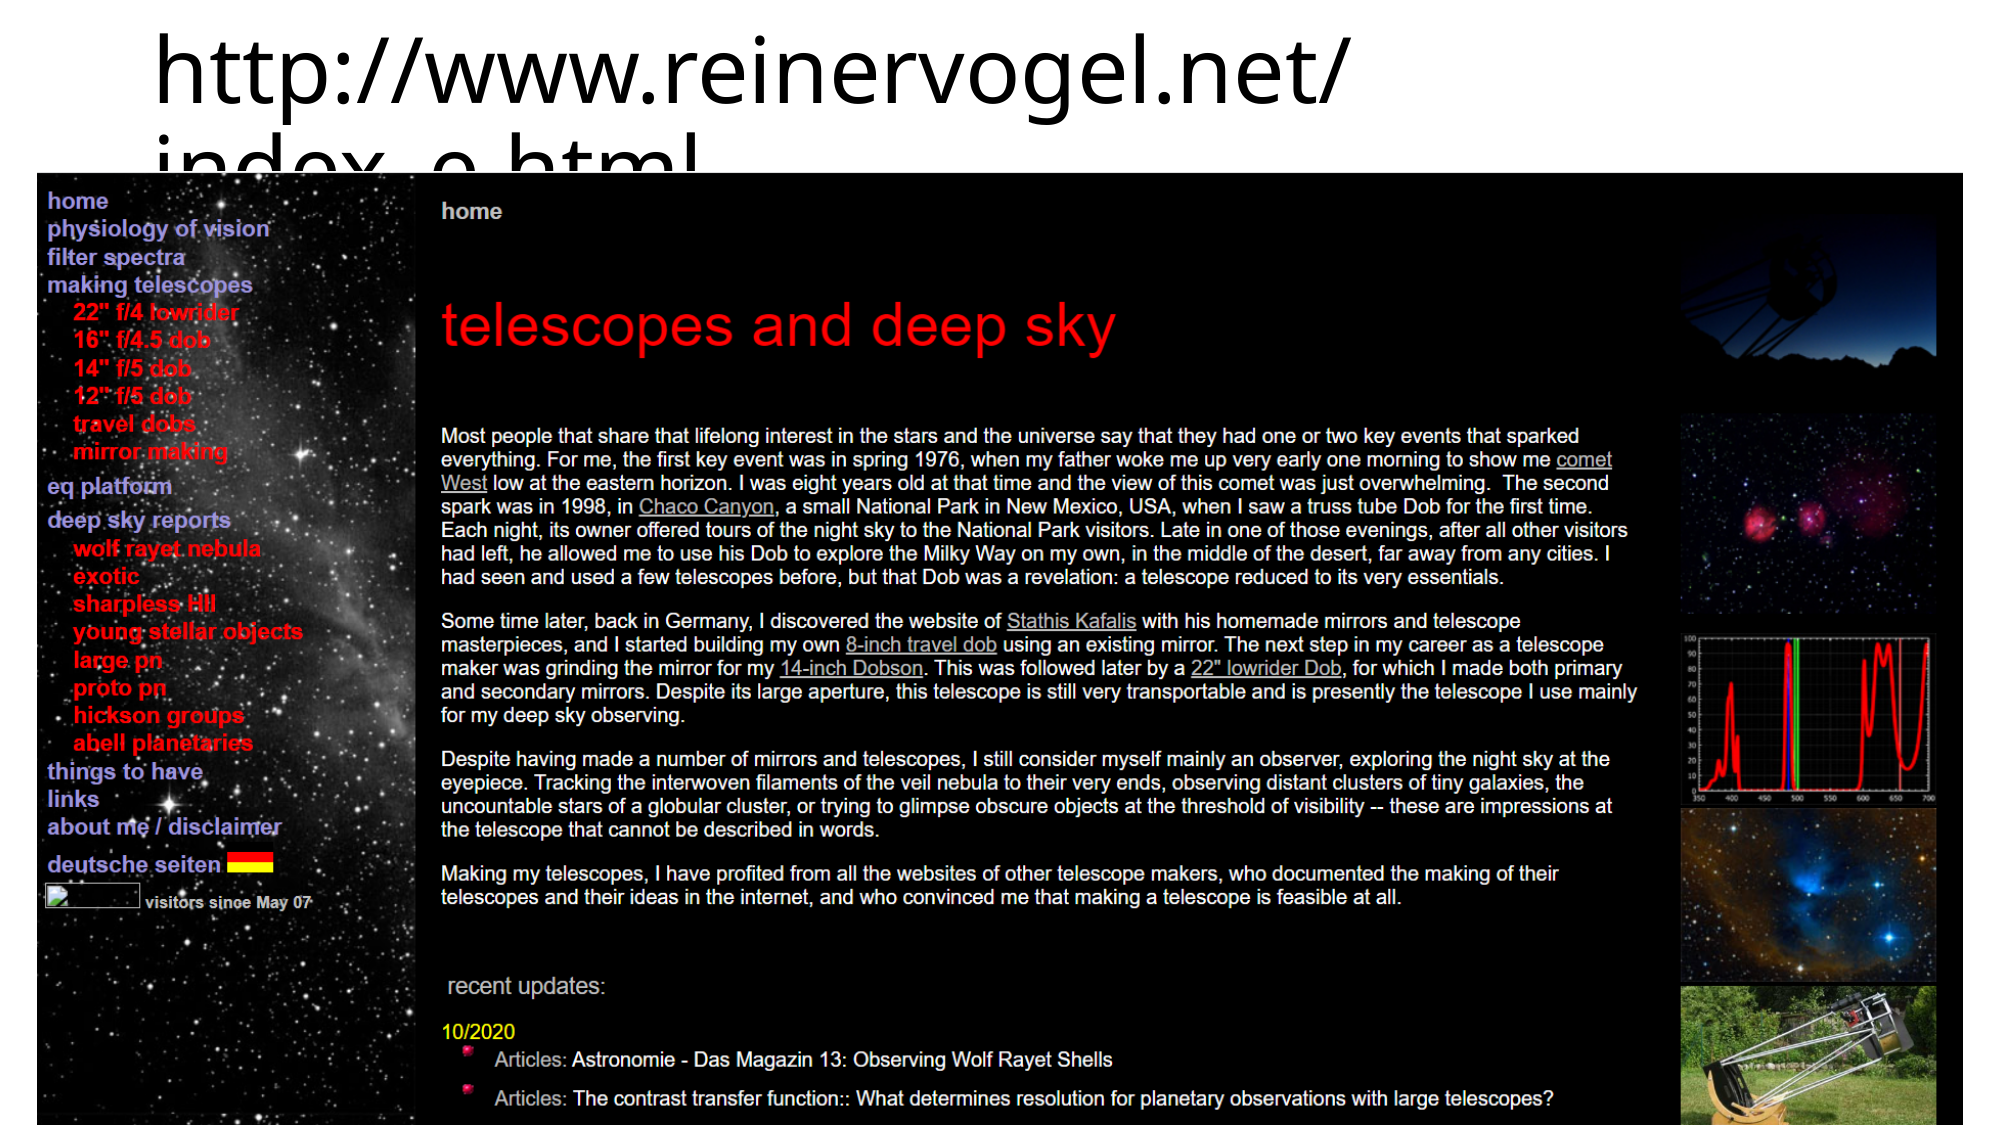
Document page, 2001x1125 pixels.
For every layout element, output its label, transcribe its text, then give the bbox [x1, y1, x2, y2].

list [37, 171, 1963, 1125]
title http://www.reinervogel.net/index_e.html [137, 14, 1863, 171]
